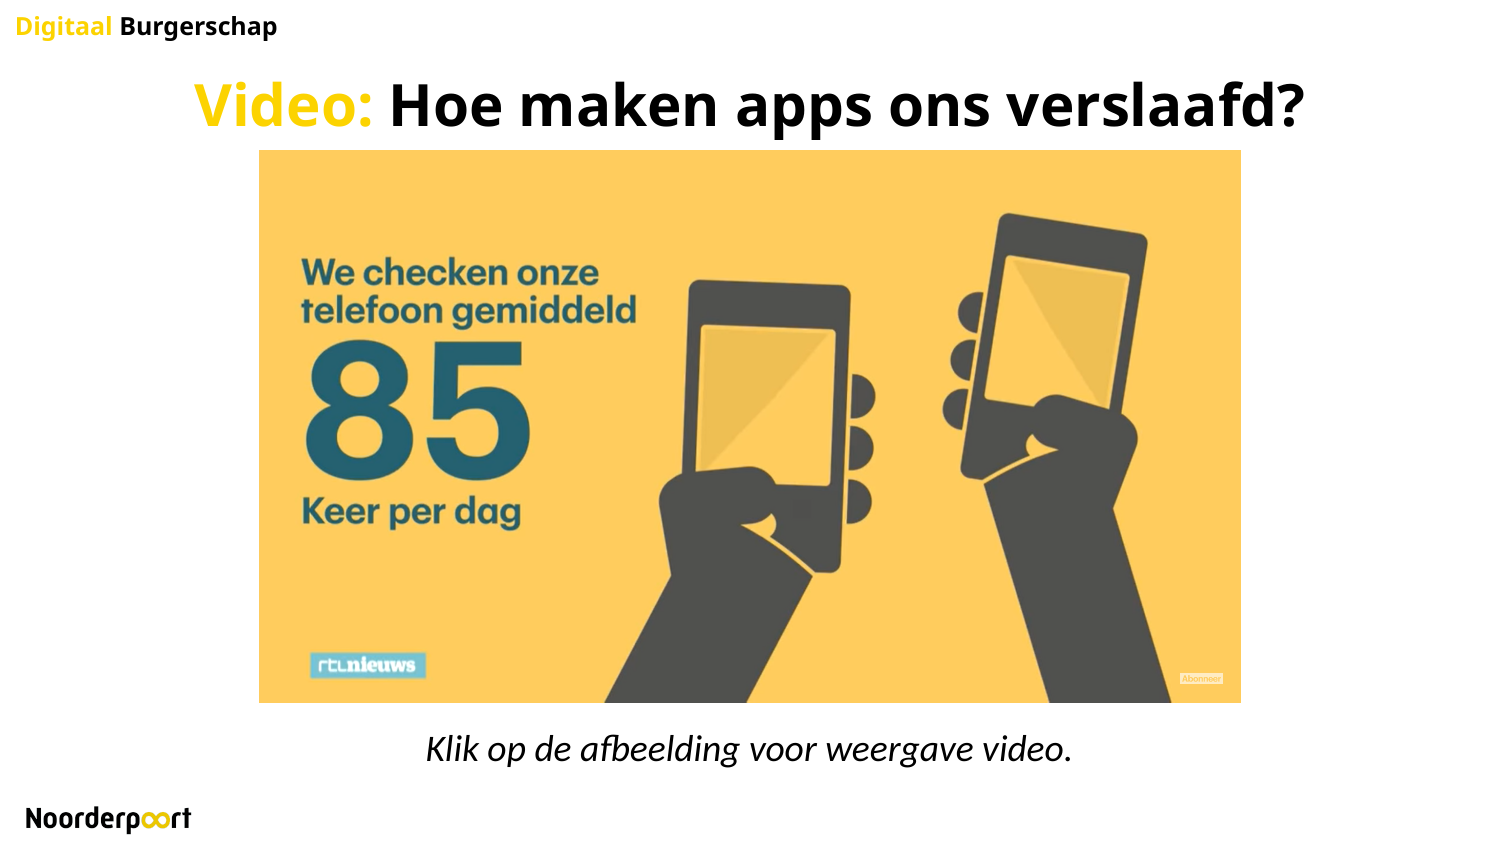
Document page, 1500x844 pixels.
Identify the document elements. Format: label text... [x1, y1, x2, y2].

picture [258, 150, 1242, 704]
text_box Video: Hoe maken apps ons verslaafd? [134, 61, 1366, 146]
text_box Klik op de afbeelding voor weergave video. [410, 716, 1090, 776]
text_box Digitaal Burgerschap [0, 3, 315, 48]
picture [25, 805, 192, 836]
